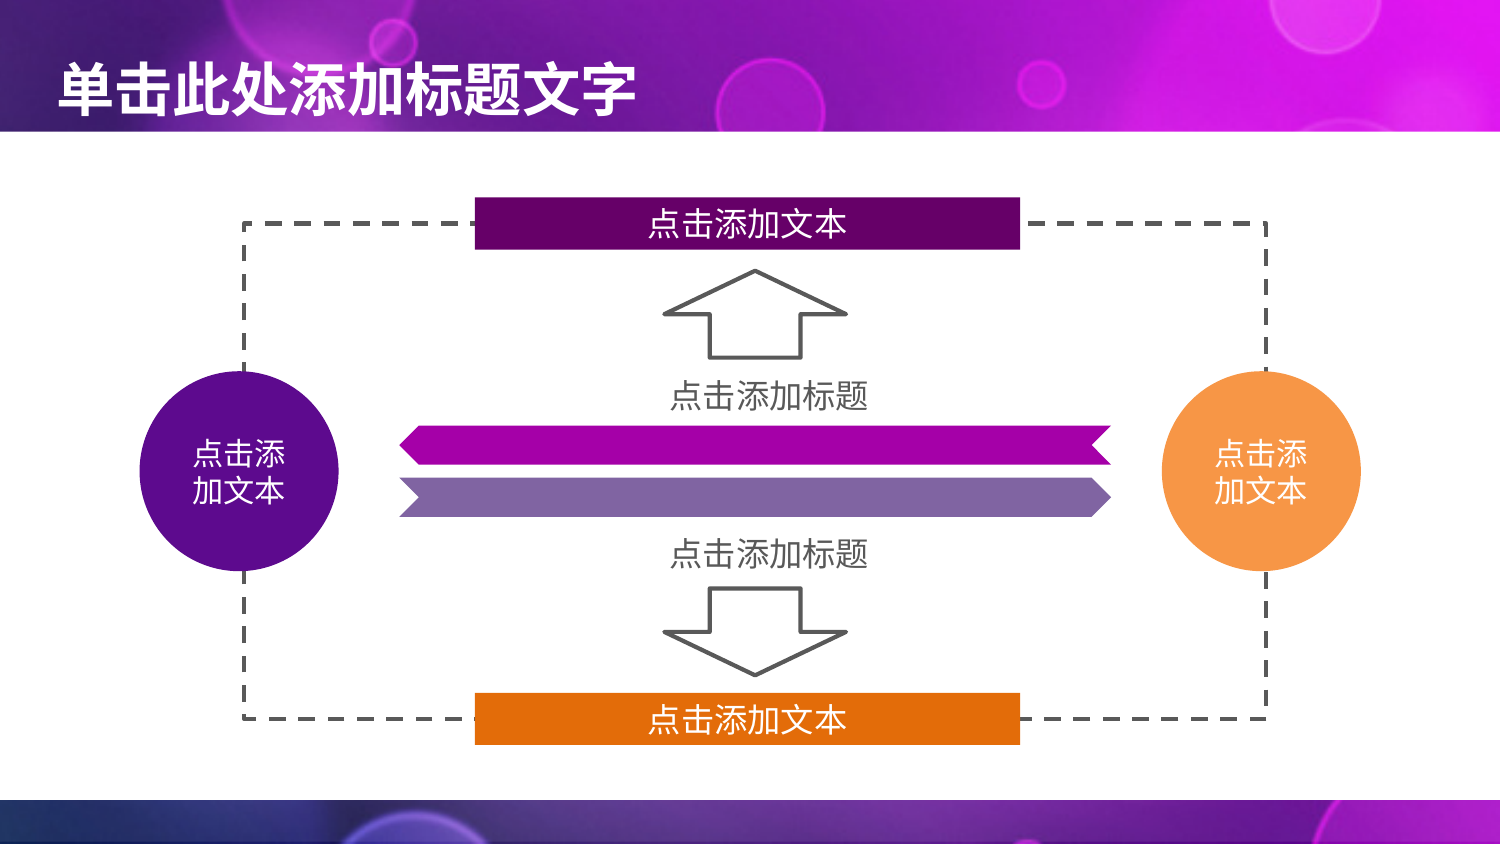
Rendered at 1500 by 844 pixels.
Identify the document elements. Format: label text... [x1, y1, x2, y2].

text_box 点击添加文本 [473, 691, 1022, 747]
text_box [662, 586, 849, 678]
text_box 点击添加标题 [658, 370, 881, 421]
text_box [397, 423, 1113, 467]
picture [0, 0, 1500, 131]
picture [0, 800, 1500, 844]
text_box 点击添加标题 [658, 527, 881, 579]
text_box [397, 475, 1114, 519]
text_box 点击添加文本 [1159, 369, 1363, 574]
text_box 点击添加文本 [137, 369, 341, 574]
text_box 点击添加文本 [473, 195, 1022, 252]
text_box [242, 221, 1268, 721]
text_box [662, 268, 849, 360]
